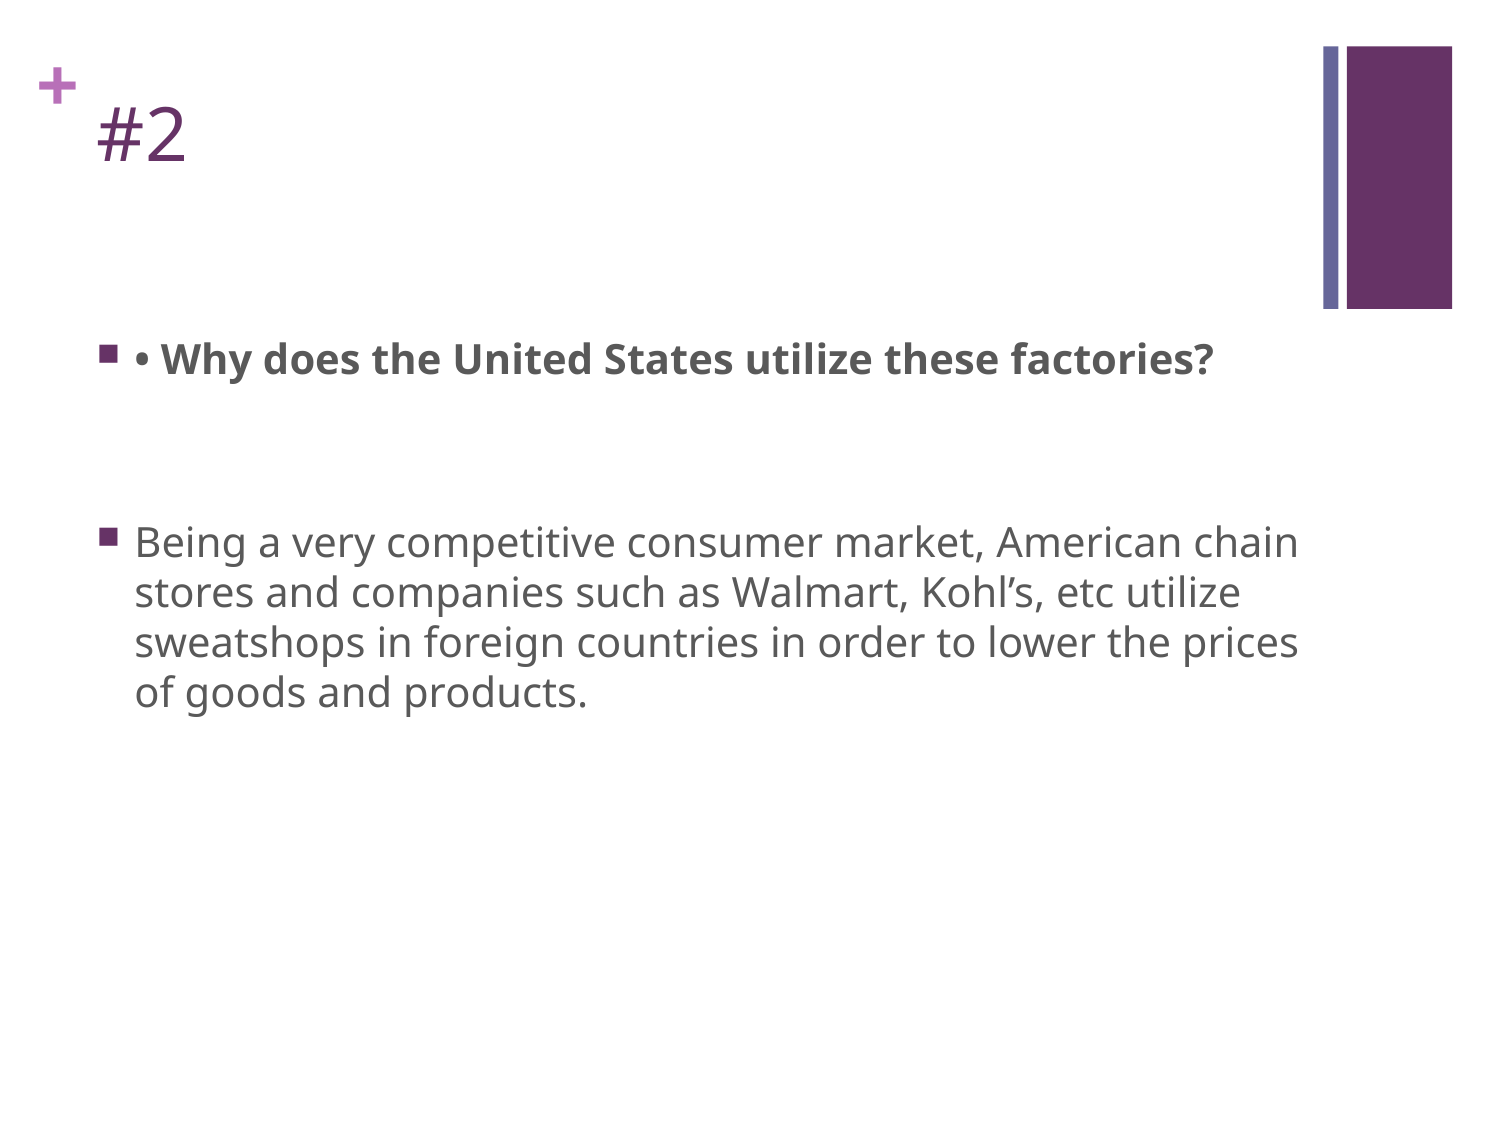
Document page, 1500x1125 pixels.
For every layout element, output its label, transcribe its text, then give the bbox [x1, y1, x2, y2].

list • Why does the United States utilize these factories? Being a very competitive consumer market, American chain stores and companies such as Walmart, Kohl’s, etc utilize sweatshops in foreign countries in order to lower the prices of goods and products. [81, 324, 1322, 1005]
title #2 [81, 79, 1322, 263]
